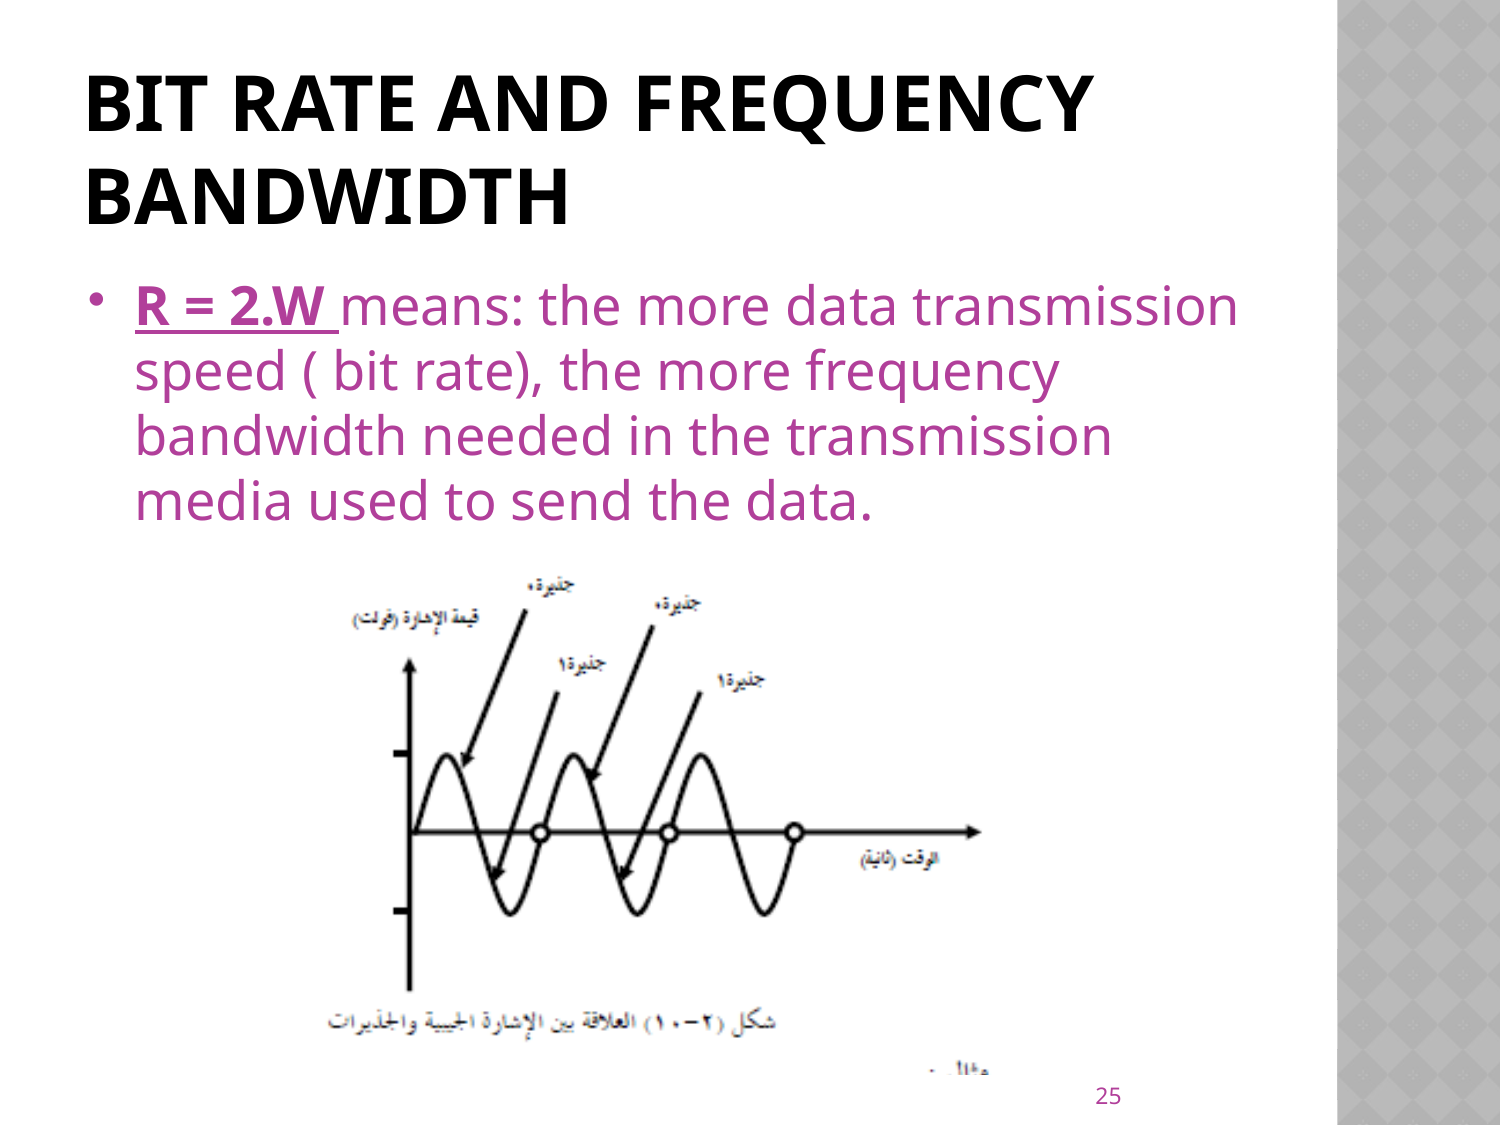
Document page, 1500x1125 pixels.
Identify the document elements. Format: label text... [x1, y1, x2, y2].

picture [99, 574, 1230, 1076]
title Bit rate and frequency bandwidth [75, 52, 1263, 240]
list R = 2.W means: the more data transmission speed ( bit rate), the more frequency bandwidth needed in the transmission media used to send the data. [75, 264, 1263, 1059]
slide_number 25 [1025, 1086, 1122, 1113]
